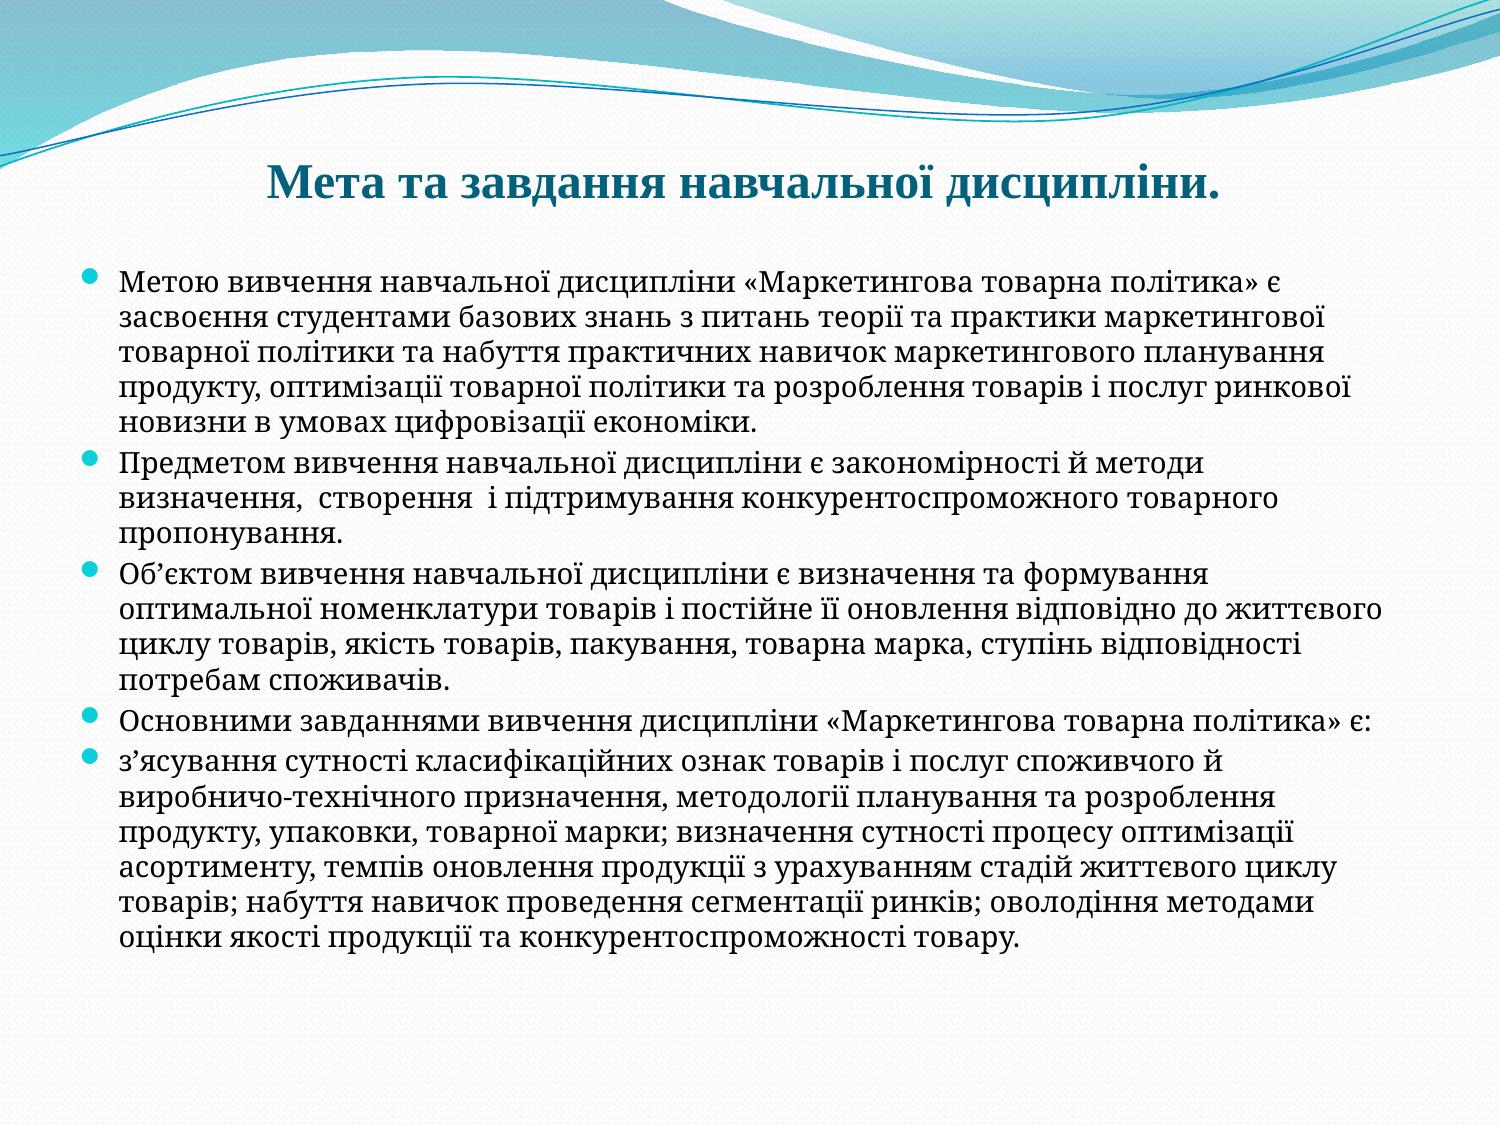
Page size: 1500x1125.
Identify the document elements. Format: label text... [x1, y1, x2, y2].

title Мета та завдання навчальної дисципліни. [75, 115, 1425, 209]
list Метою вивчення навчальної дисципліни «Маркетингова товарна політика» є засвоєння студентами базових знань з питань теорії та практики маркетингової товарної політики та набуття практичних навичок маркетингового планування продукту, оптимізації товарної політики та розроблення товарів і послуг ринкової новизни в умовах цифровізації економіки. Предметом вивчення навчальної дисципліни є закономірності й методи визначення, створення і підтримування конкурентоспроможного товарного пропонування. Об’єктом вивчення навчальної дисципліни є визначення та формування оптимальної номенклатури товарів і постійне її оновлення відповідно до життєвого циклу товарів, якість товарів, пакування, товарна марка, ступінь відповідності потребам споживачів. Основними завданнями вивчення дисципліни «Маркетингова товарна політика» є: з’ясування сутності класифікаційних ознак товарів і послуг споживчого й виробничо-технічного призначення, методології планування та розроблення продукту, упаковки, товарної марки; визначення сутності процесу оптимізації асортименту, темпів оновлення продукції з урахуванням стадій життєвого циклу товарів; набуття навичок проведення сегментації ринків; оволодіння методами оцінки якості продукції та конкурентоспроможності товару. [64, 255, 1415, 976]
